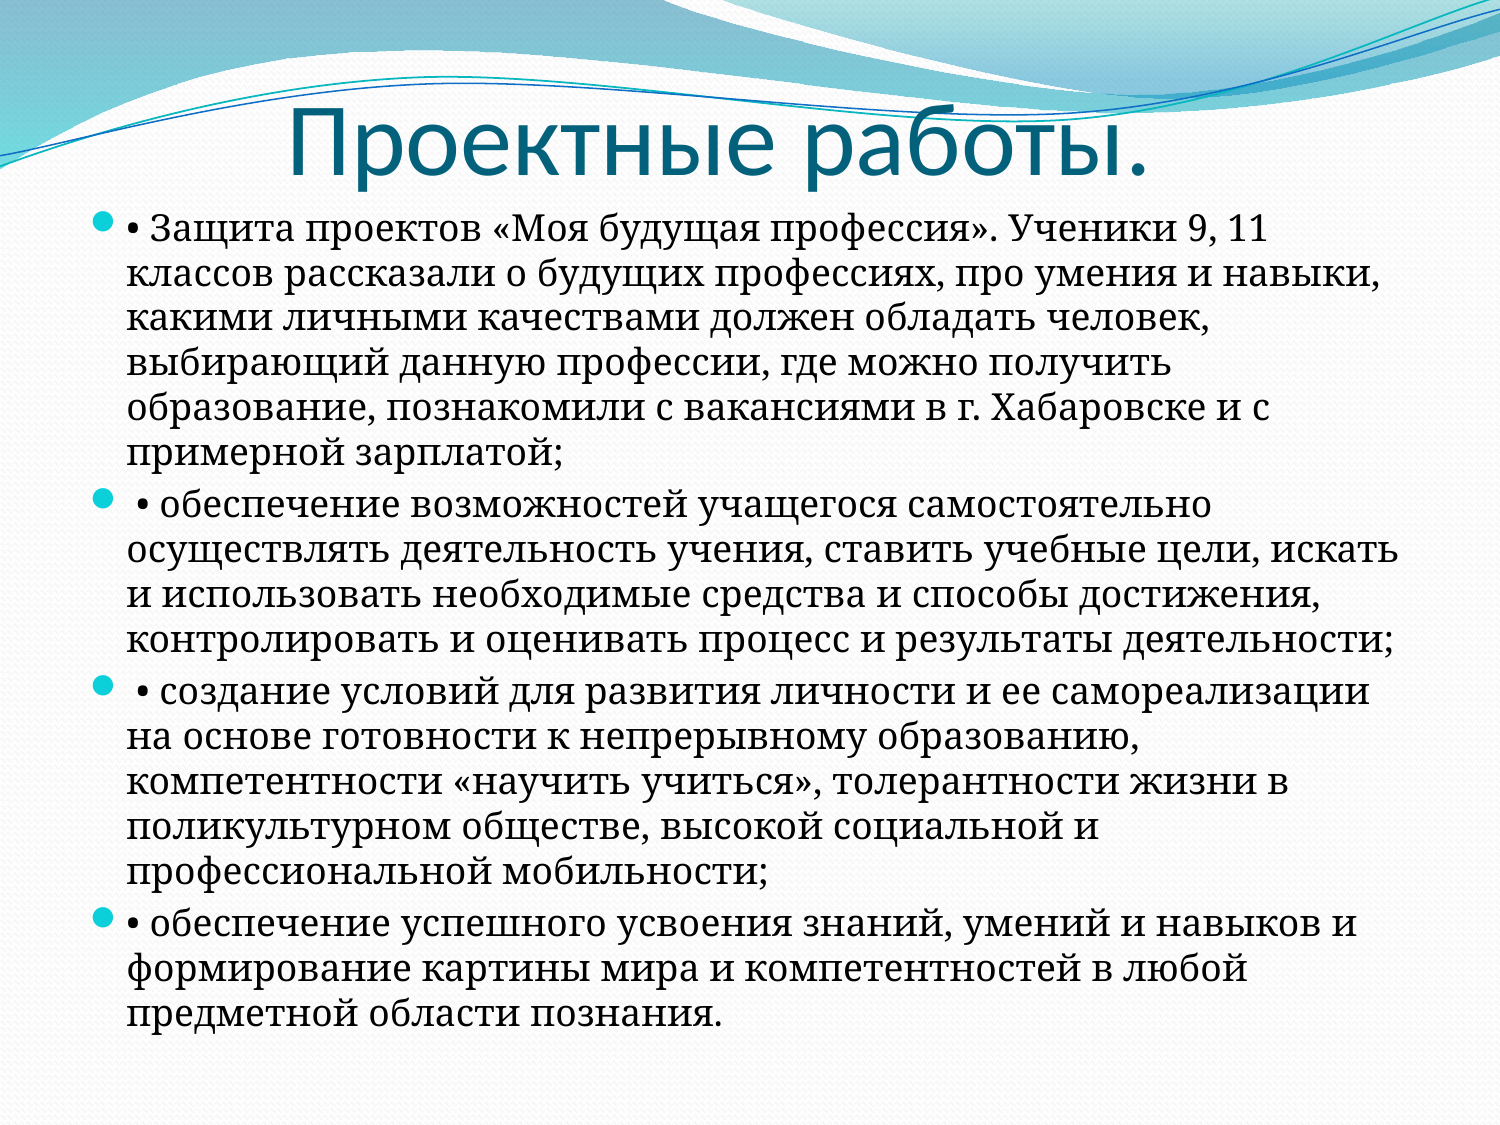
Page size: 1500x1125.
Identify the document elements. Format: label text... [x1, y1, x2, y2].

title Проектные работы. [75, 42, 1425, 196]
list • Защита проектов «Моя будущая профессия». Ученики 9, 11 классов рассказали о будущих профессиях, про умения и навыки, какими личными качествами должен обладать человек, выбирающий данную профессии, где можно получить образование, познакомили с вакансиями в г. Хабаровске и с примерной зарплатой; • обеспечение возможностей учащегося самостоятельно осуществлять деятельность учения, ставить учебные цели, искать и использовать необходимые средства и способы достижения, контролировать и оценивать процесс и результаты деятельности; • создание условий для развития личности и ее самореализации на основе готовности к непрерывному образованию, компетентности «научить учиться», толерантности жизни в поликультурном обществе, высокой социальной и профессиональной мобильности; • обеспечение успешного усвоения знаний, умений и навыков и формирование картины мира и компетентностей в любой предметной области познания. [75, 196, 1425, 1083]
